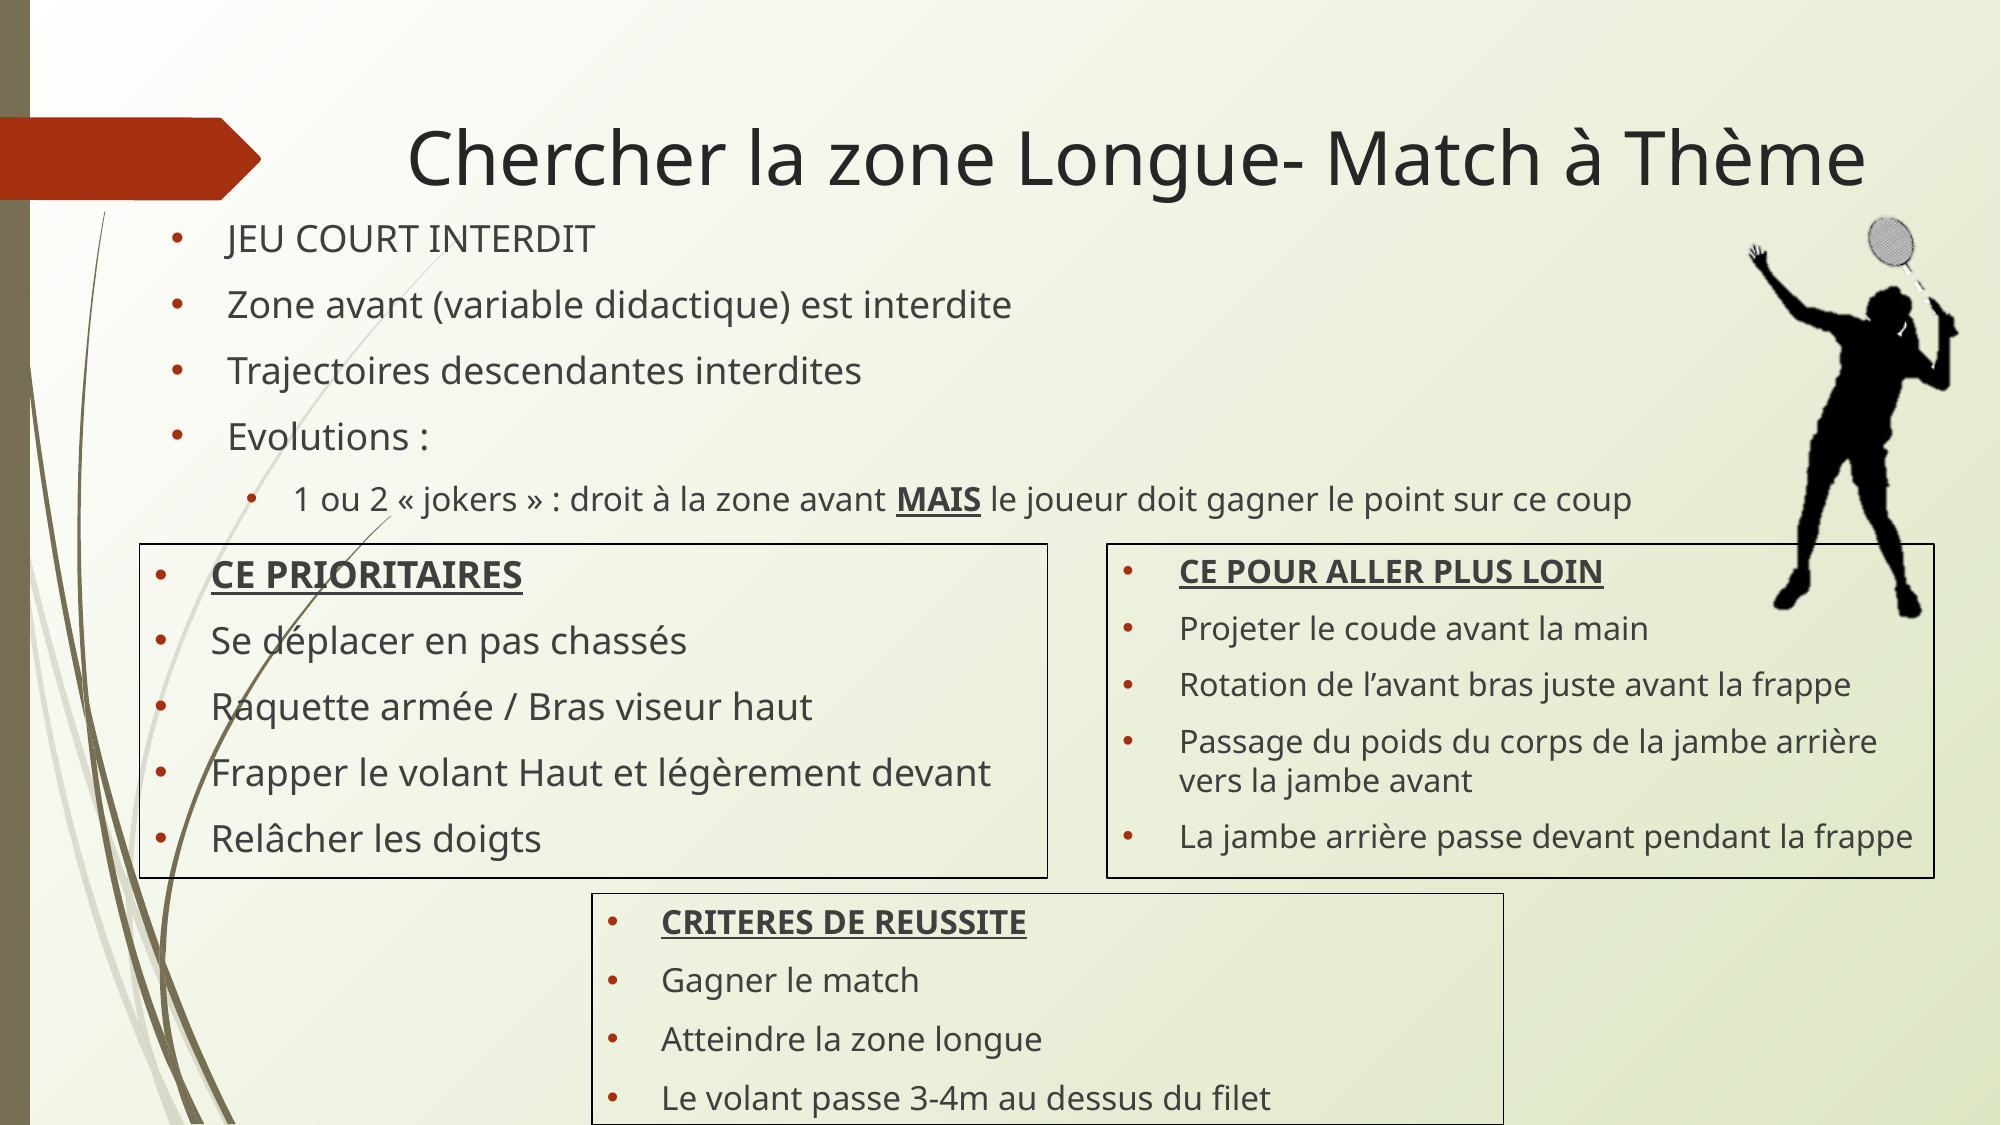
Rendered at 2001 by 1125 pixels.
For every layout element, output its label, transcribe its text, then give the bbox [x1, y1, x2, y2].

title Chercher la zone Longue- Match à Thème [241, 102, 2000, 313]
text_box CE POUR ALLER PLUS LOIN Projeter le coude avant la main Rotation de l’avant bras juste avant la frappe Passage du poids du corps de la jambe arrière vers la jambe avant La jambe arrière passe devant pendant la frappe [1107, 544, 1935, 878]
picture [1740, 206, 1967, 648]
list JEU COURT INTERDIT Zone avant (variable didactique) est interdite Trajectoires descendantes interdites Evolutions : 1 ou 2 « jokers » : droit à la zone avant MAIS le joueur doit gagner le point sur ce coup [155, 207, 1737, 542]
text_box CRITERES DE REUSSITE Gagner le match Atteindre la zone longue Le volant passe 3-4m au dessus du filet [591, 893, 1504, 1125]
text_box CE PRIORITAIRES Se déplacer en pas chassés Raquette armée / Bras viseur haut Frapper le volant Haut et légèrement devant Relâcher les doigts [139, 544, 1048, 878]
